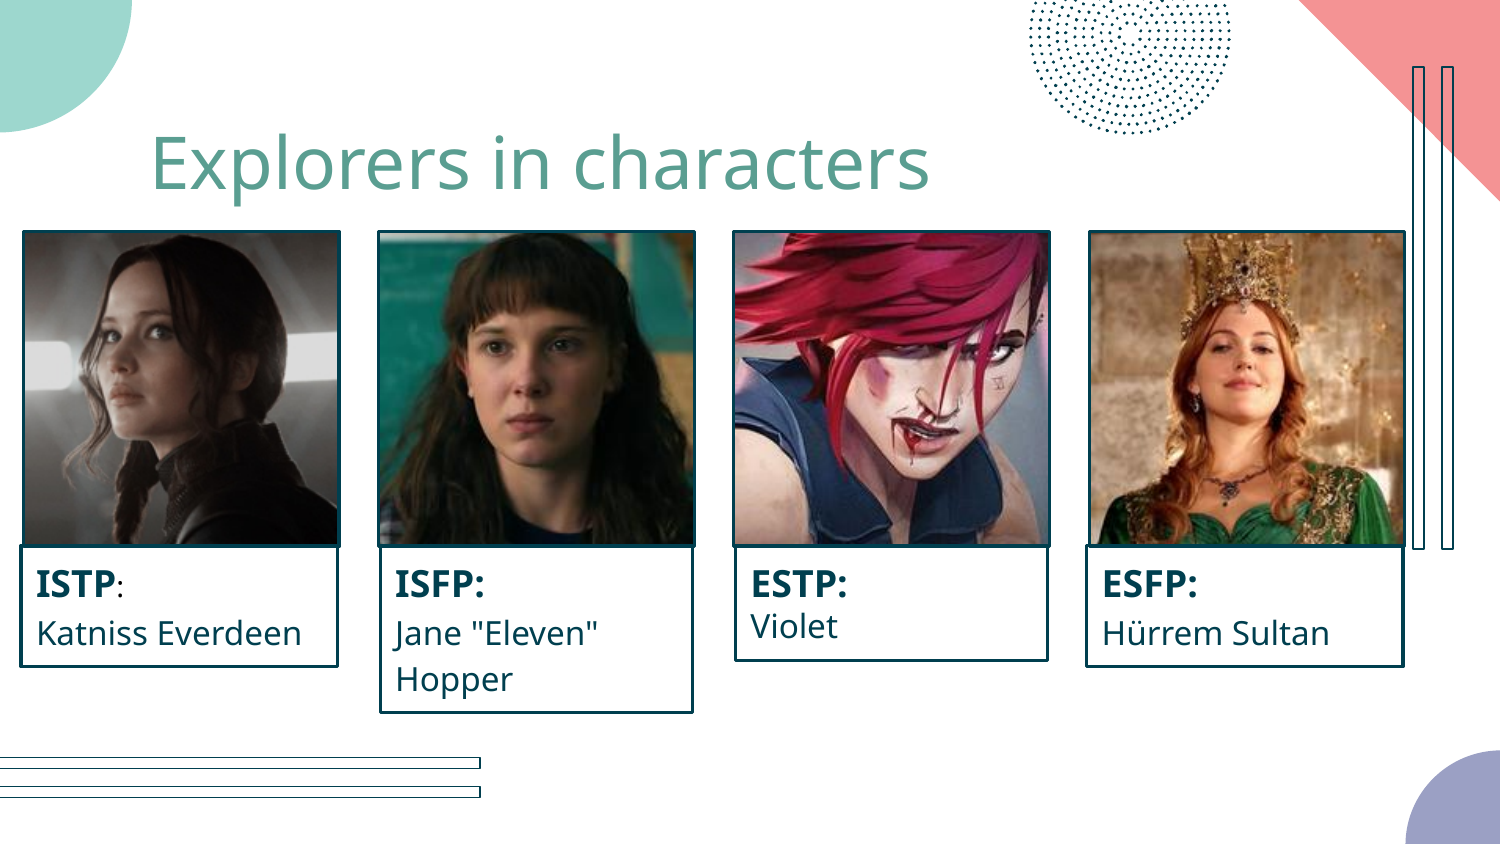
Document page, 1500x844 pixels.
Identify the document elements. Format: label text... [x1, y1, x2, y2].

picture [736, 234, 1047, 543]
picture [1092, 234, 1402, 543]
picture [381, 234, 692, 543]
text_box ISTP: Katniss Everdeen [21, 552, 338, 667]
text_box ESTP: Violet [735, 554, 1048, 661]
picture [26, 234, 336, 543]
title Explorers in characters [134, 113, 1366, 208]
text_box ISFP: Jane "Eleven" Hopper [380, 554, 693, 713]
text_box ESFP: Hürrem Sultan [1086, 550, 1403, 667]
